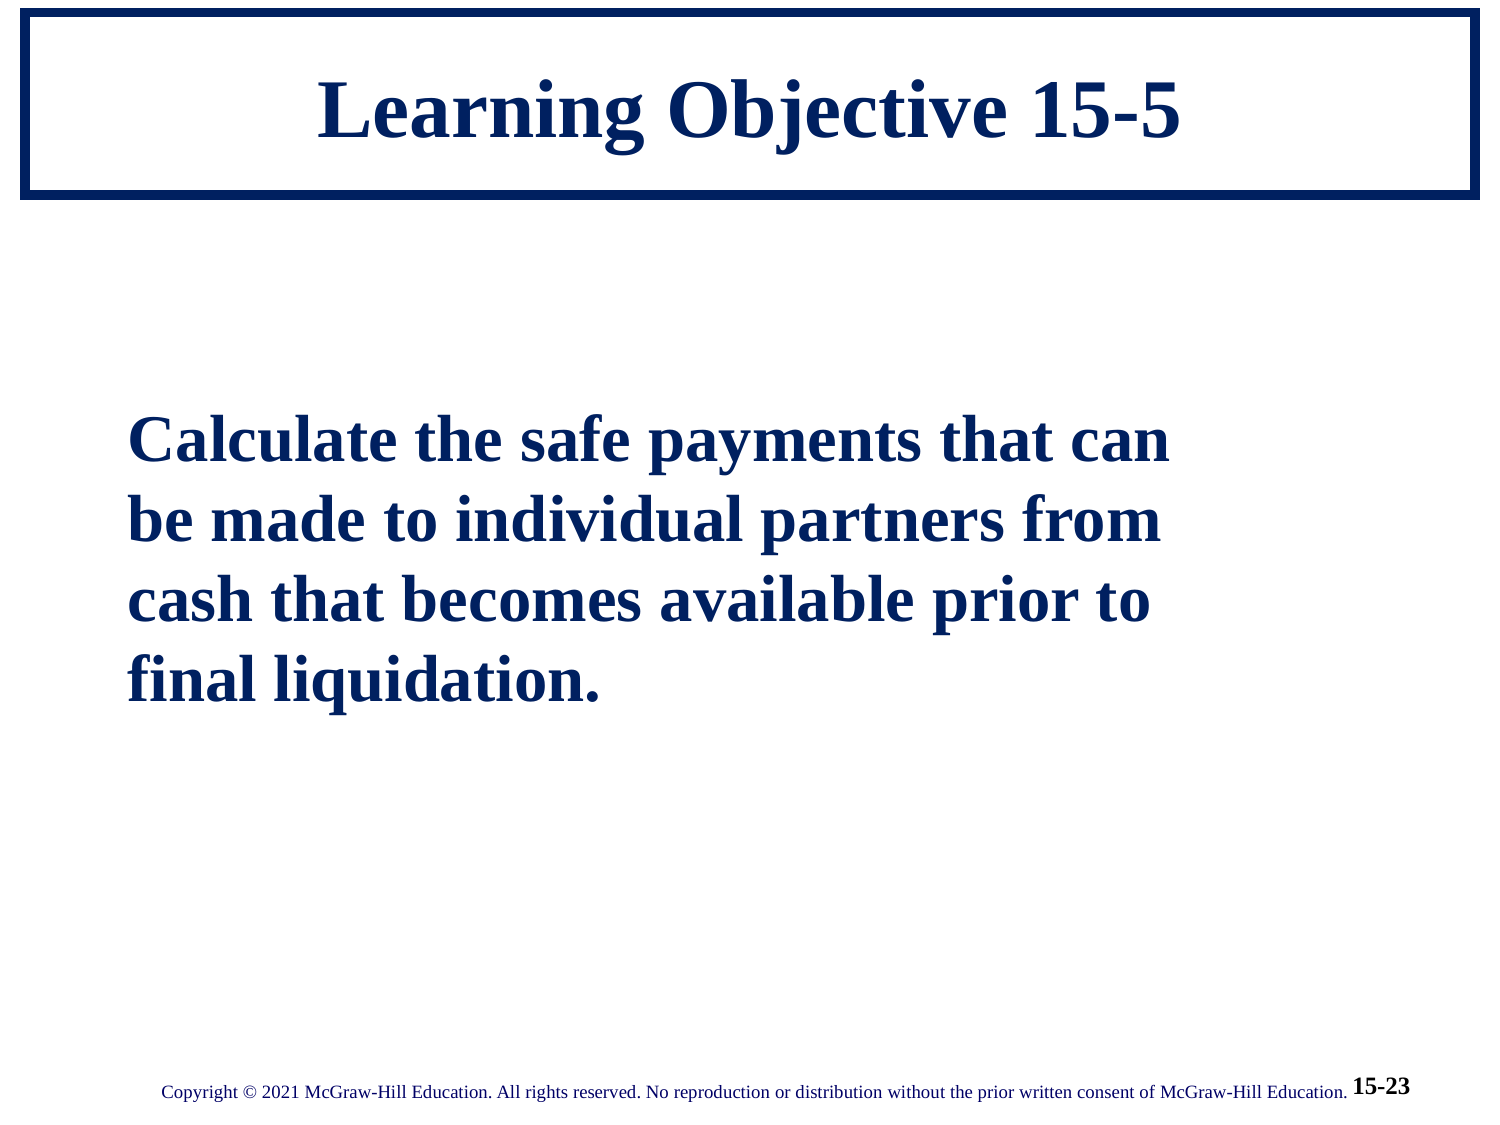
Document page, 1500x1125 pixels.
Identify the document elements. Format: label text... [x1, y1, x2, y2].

title Learning Objective 15-5 [20, 8, 1480, 200]
text_box Copyright © 2021 McGraw-Hill Education. All rights reserved. No reproduction or distribution without the prior written consent of McGraw-Hill Education. [81, 1072, 1429, 1110]
list Calculate the safe payments that can be made to individual partners from cash that becomes available prior to final liquidation. [112, 387, 1213, 813]
